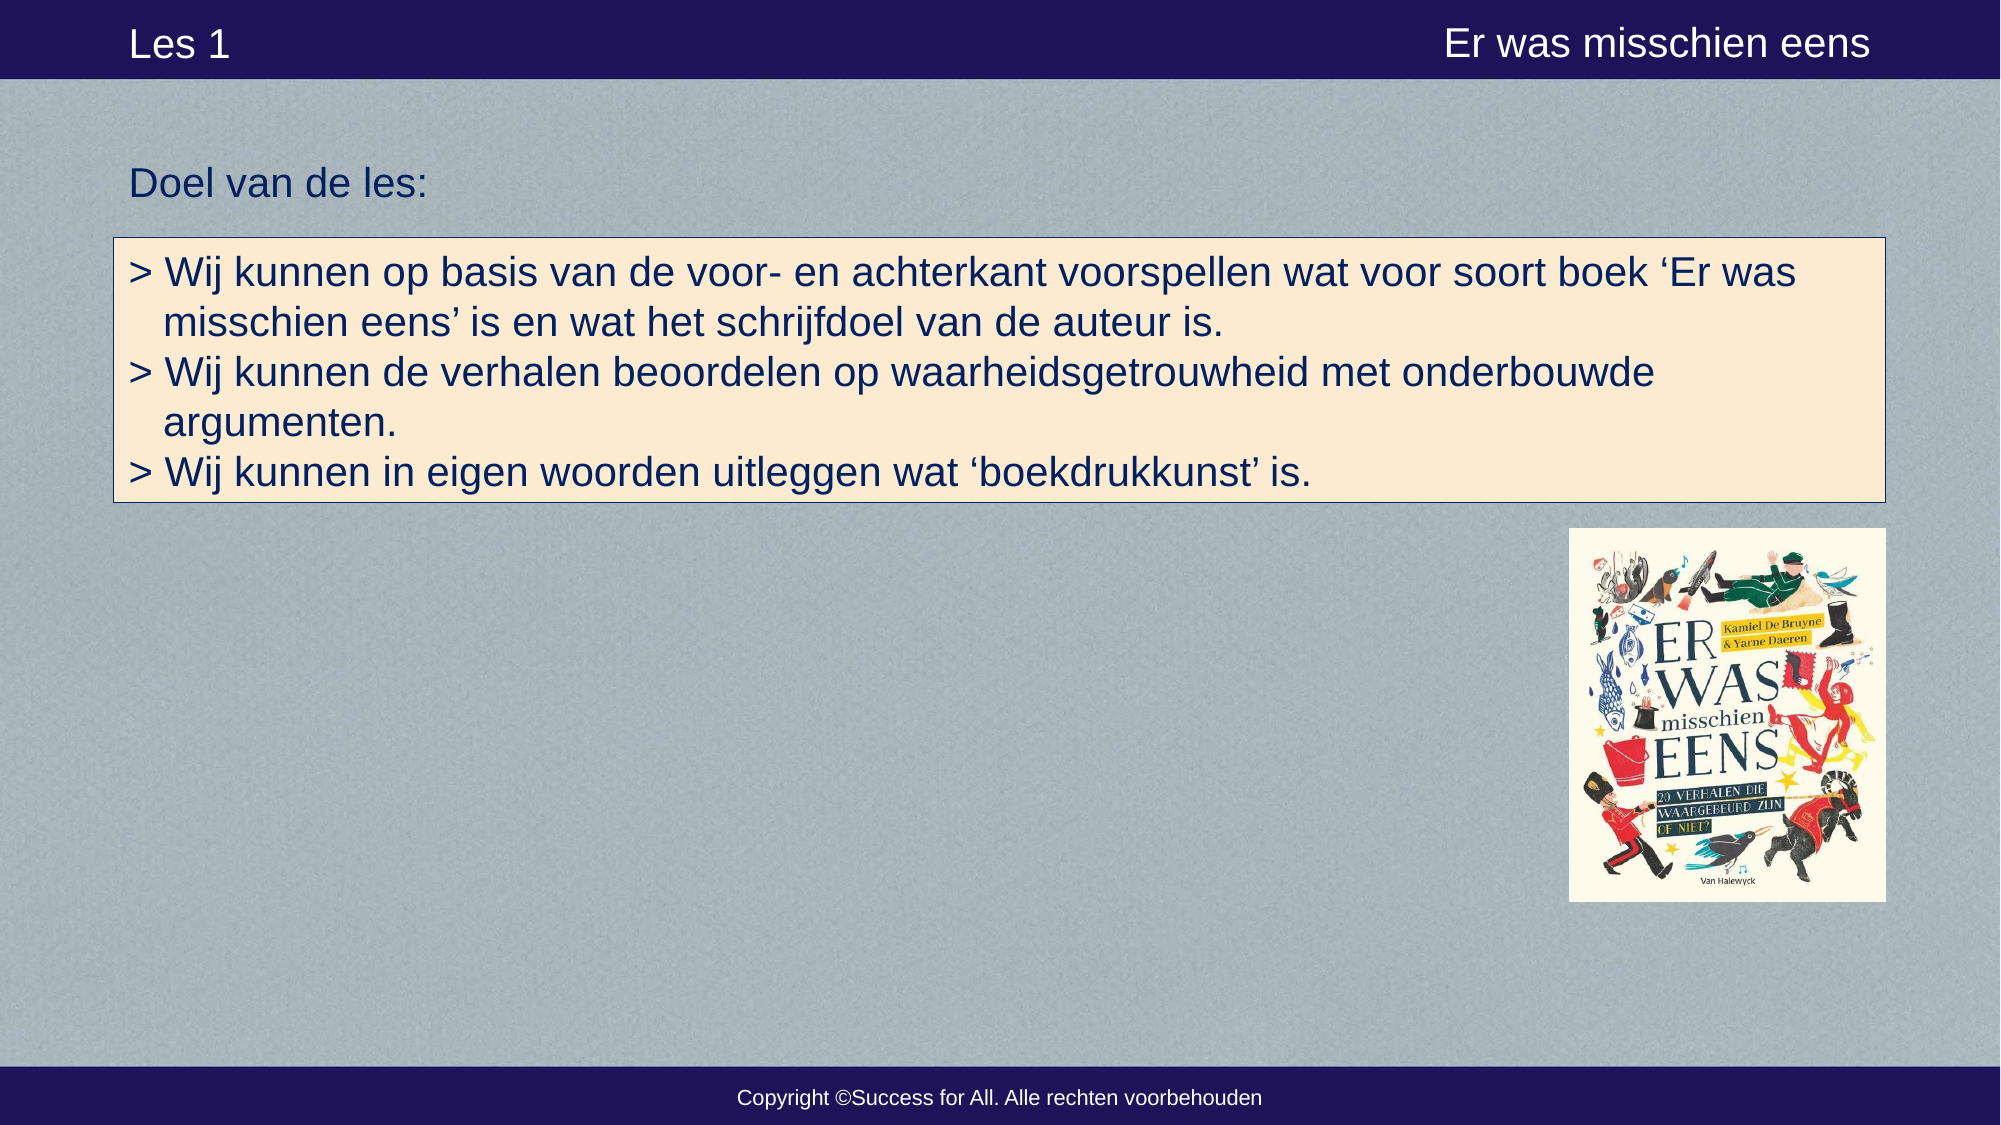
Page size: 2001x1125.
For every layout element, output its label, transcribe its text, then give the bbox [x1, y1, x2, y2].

text_box Les 1 [114, 9, 354, 75]
picture [0, 0, 2001, 1125]
text_box Doel van de les: [113, 148, 1635, 214]
text_box Er was misschien eens [999, 8, 1886, 73]
text_box > Wij kunnen op basis van de voor- en achterkant voorspellen wat voor soort boek ‘Er was misschien eens’ is en wat het schrijfdoel van de auteur is. > Wij kunnen de verhalen beoordelen op waarheidsgetrouwheid met onderbouwde argumenten. > Wij kunnen in eigen woorden uitleggen wat ‘boekdrukkunst’ is. [113, 237, 1886, 503]
text_box Copyright ©Success for All. Alle rechten voorbehouden [0, 1076, 2000, 1125]
